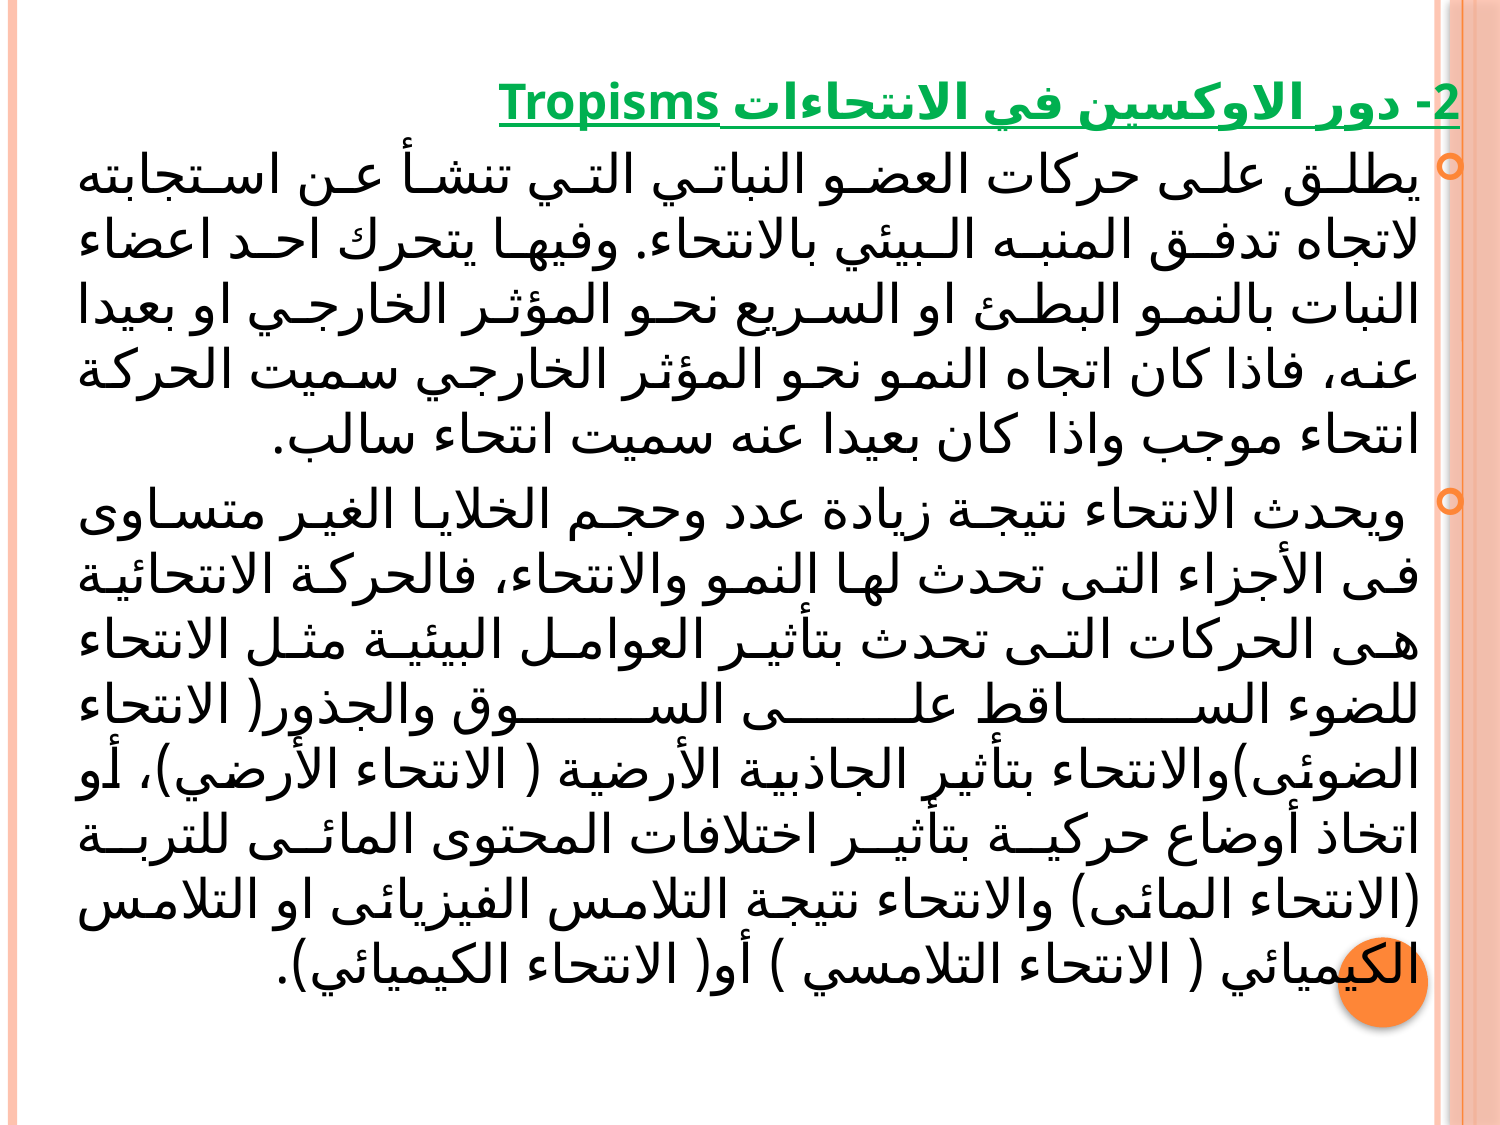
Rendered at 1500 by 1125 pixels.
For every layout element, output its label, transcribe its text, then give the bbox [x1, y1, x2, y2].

text_box 2- دور الاوكسين في الانتحاءات Tropisms يطلق على حركات العضو النباتي التي تنشأ عن استجابته لاتجاه تدفق المنبه البيئي بالانتحاء. وفيها يتحرك احد اعضاء النبات بالنمو البطئ او السريع نحو المؤثر الخارجي او بعيدا عنه، فاذا كان اتجاه النمو نحو المؤثر الخارجي سميت الحركة انتحاء موجب واذا كان بعيدا عنه سميت انتحاء سالب. ویحدث الانتحاء نتیجة زیادة عدد وحجم الخلایا الغیر متساوى فى الأجزاء التى تحدث لھا النمو والانتحاء، فالحركة الانتحائیة ھى الحركات التى تحدث بتأثیر العوامل البیئیة مثل الانتحاء للضوء الساقط على السوق والجذور( الانتحاء الضوئى)والانتحاء بتأثیر الجاذبیة الأرضیة ( الانتحاء الأرضي)، أو اتخاذ أوضاع حركیة بتأثیر اختلافات المحتوى المائى للتربة (الانتحاء المائى) والانتحاء نتیجة التلامس الفیزیائى او التلامس الكیمیائي ( الانتحاء التلامسي ) أو( الانتحاء الكیمیائي). [62, 62, 1475, 1063]
